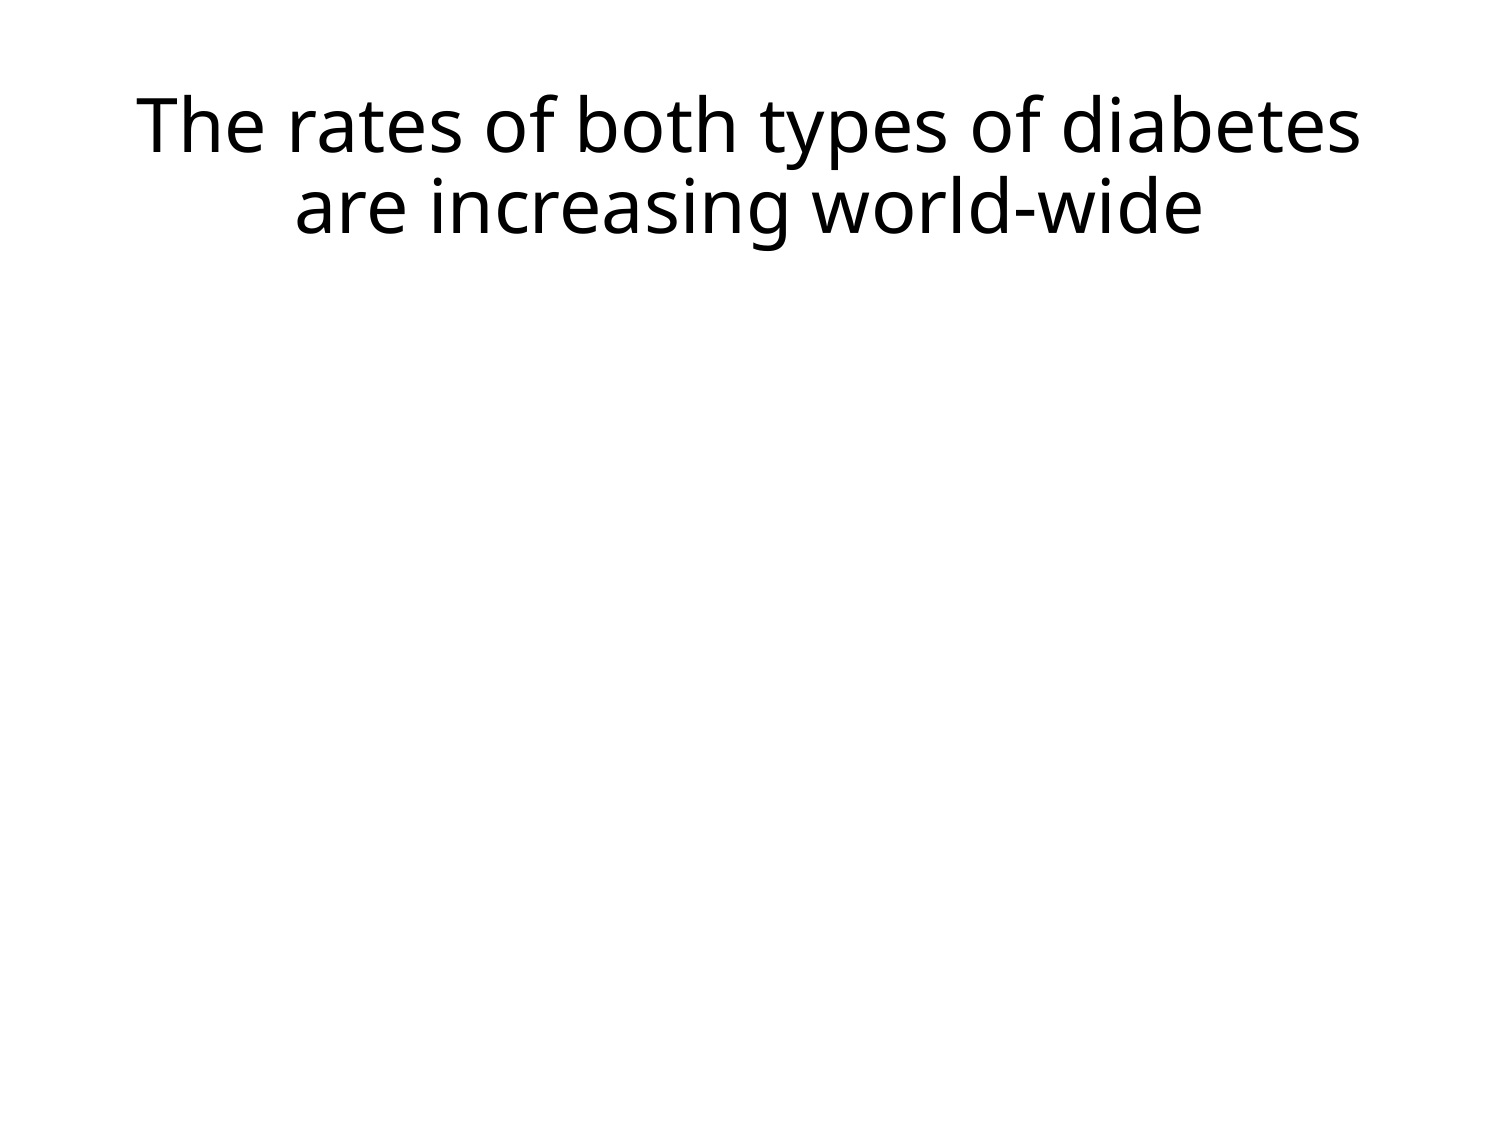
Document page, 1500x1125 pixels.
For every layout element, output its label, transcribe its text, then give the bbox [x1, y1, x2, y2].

title The rates of both types of diabetes are increasing world-wide [103, 59, 1397, 278]
